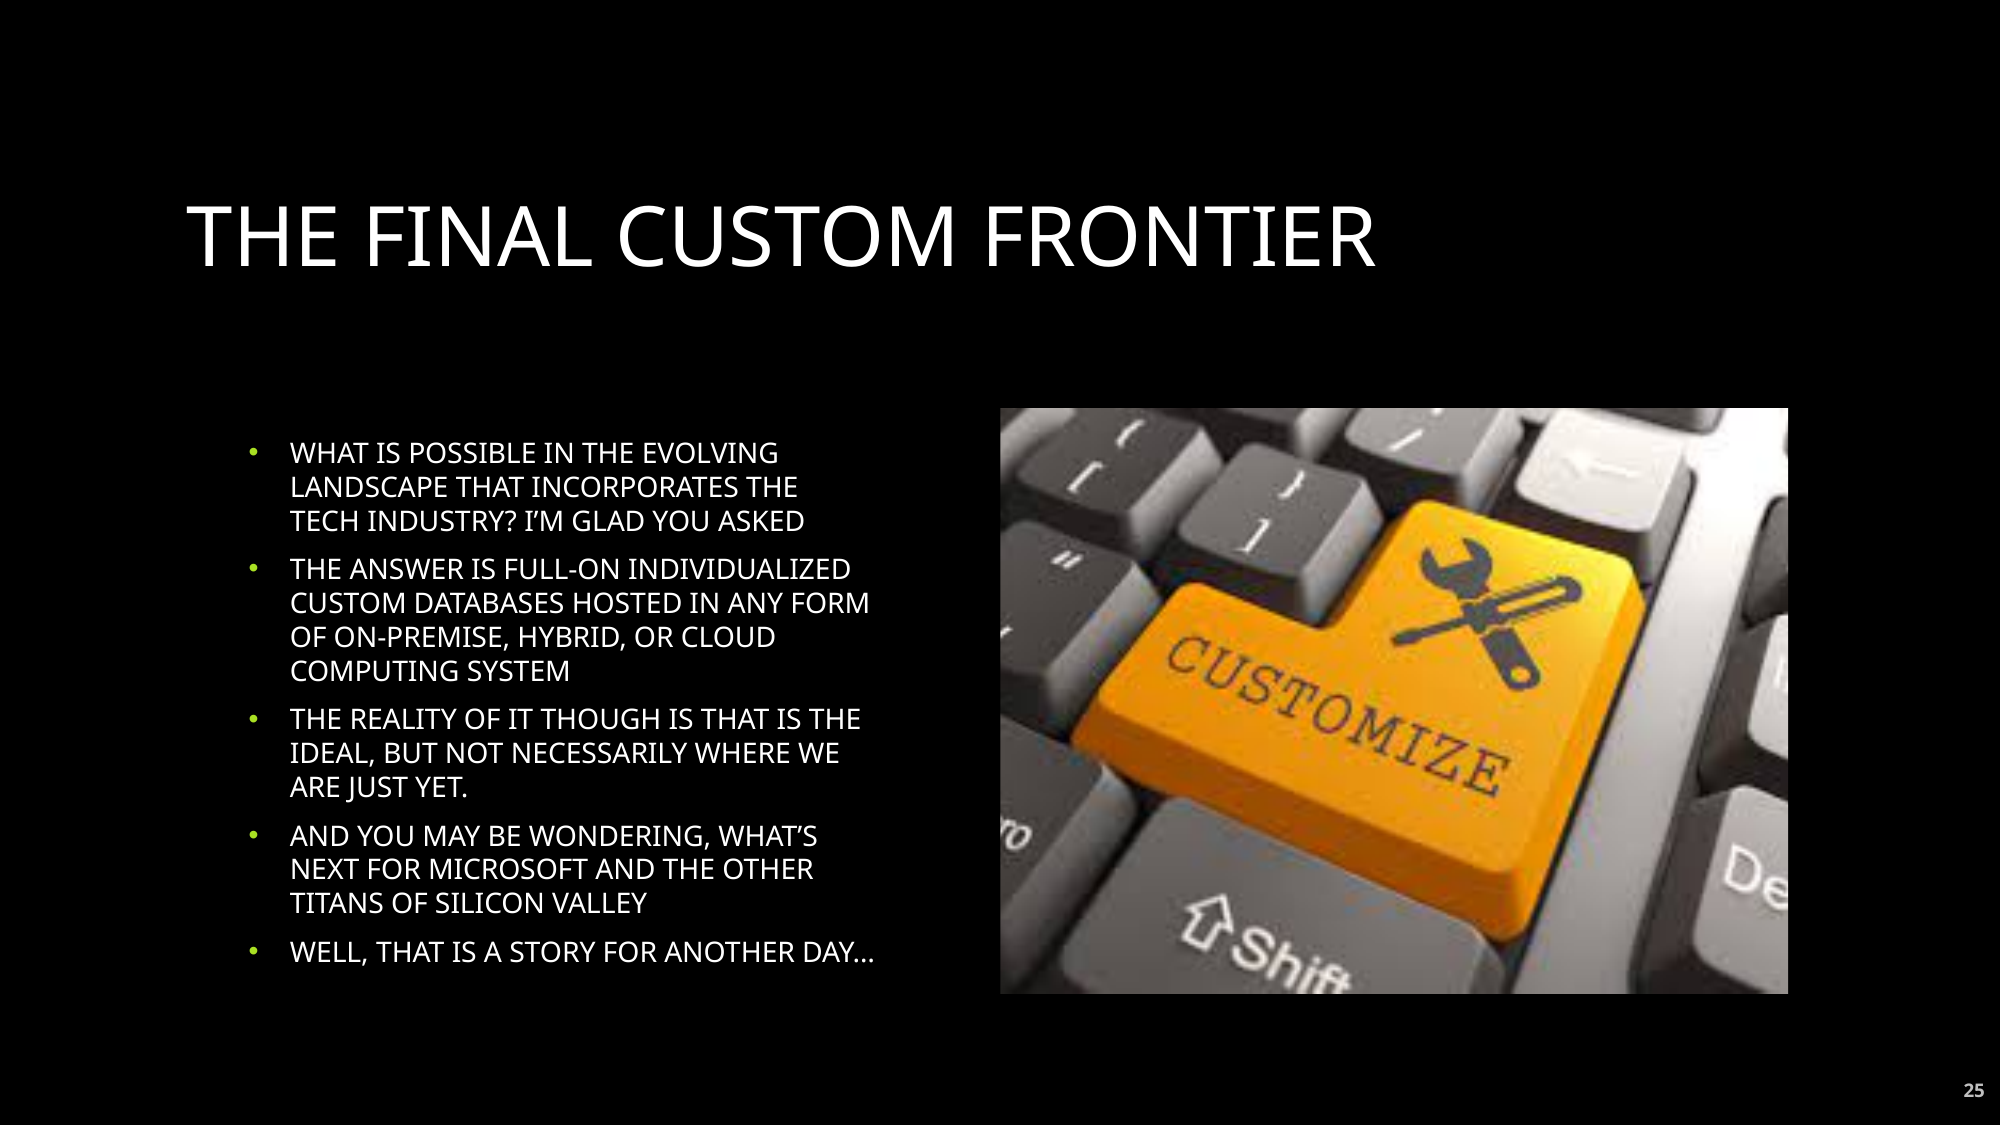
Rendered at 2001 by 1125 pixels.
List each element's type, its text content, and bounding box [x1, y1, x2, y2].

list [1000, 408, 1789, 994]
slide_number 25 [1909, 1061, 2000, 1122]
list What is possible in the evolving landscape that incorporates the tech industry? I’m glad you asked The answer is full-on individualized custom databases hosted in any form of on-premise, hybrid, or cloud computing system The reality of it though is that is the ideal, but not necessarily where we are just yet. And you may be wondering, what’s next for Microsoft and the other Titans of Silicon Valley Well, that is a story for another day… [233, 409, 899, 994]
title The Final Custom Frontier [171, 124, 1863, 343]
